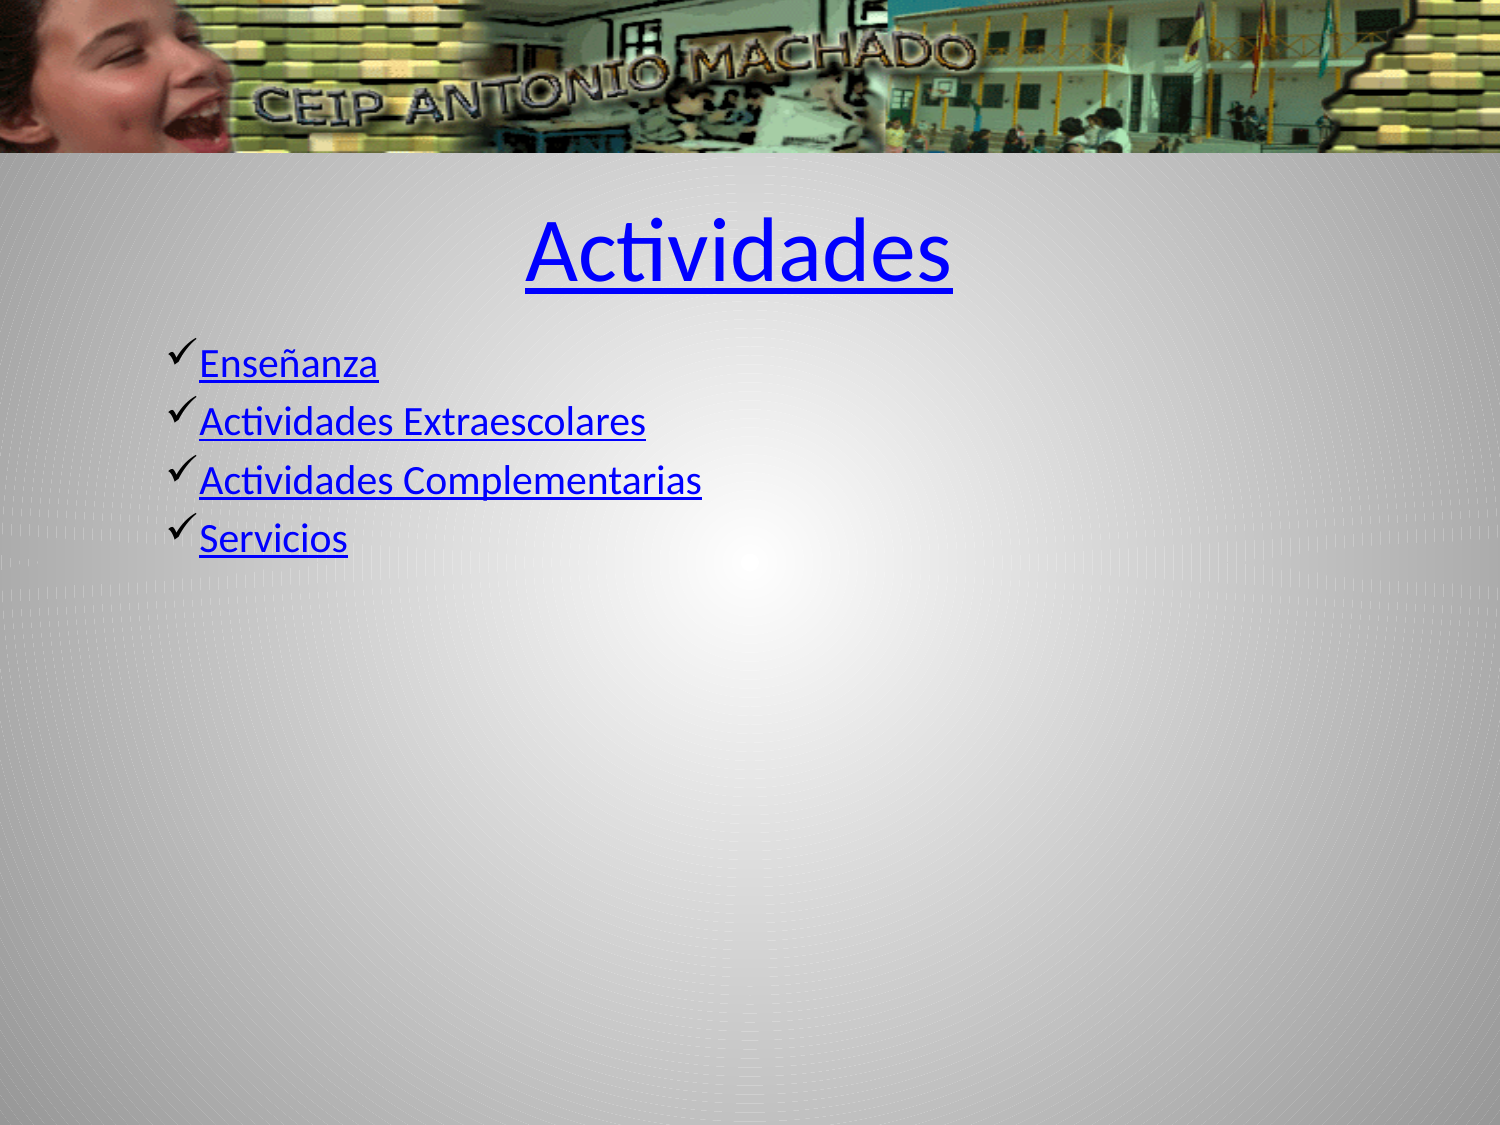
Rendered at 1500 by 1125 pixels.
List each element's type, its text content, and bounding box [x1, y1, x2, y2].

title Actividades [492, 164, 986, 308]
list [0, 0, 1500, 153]
list Enseñanza Actividades Extraescolares Actividades Complementarias Servicios [75, 328, 1454, 1005]
